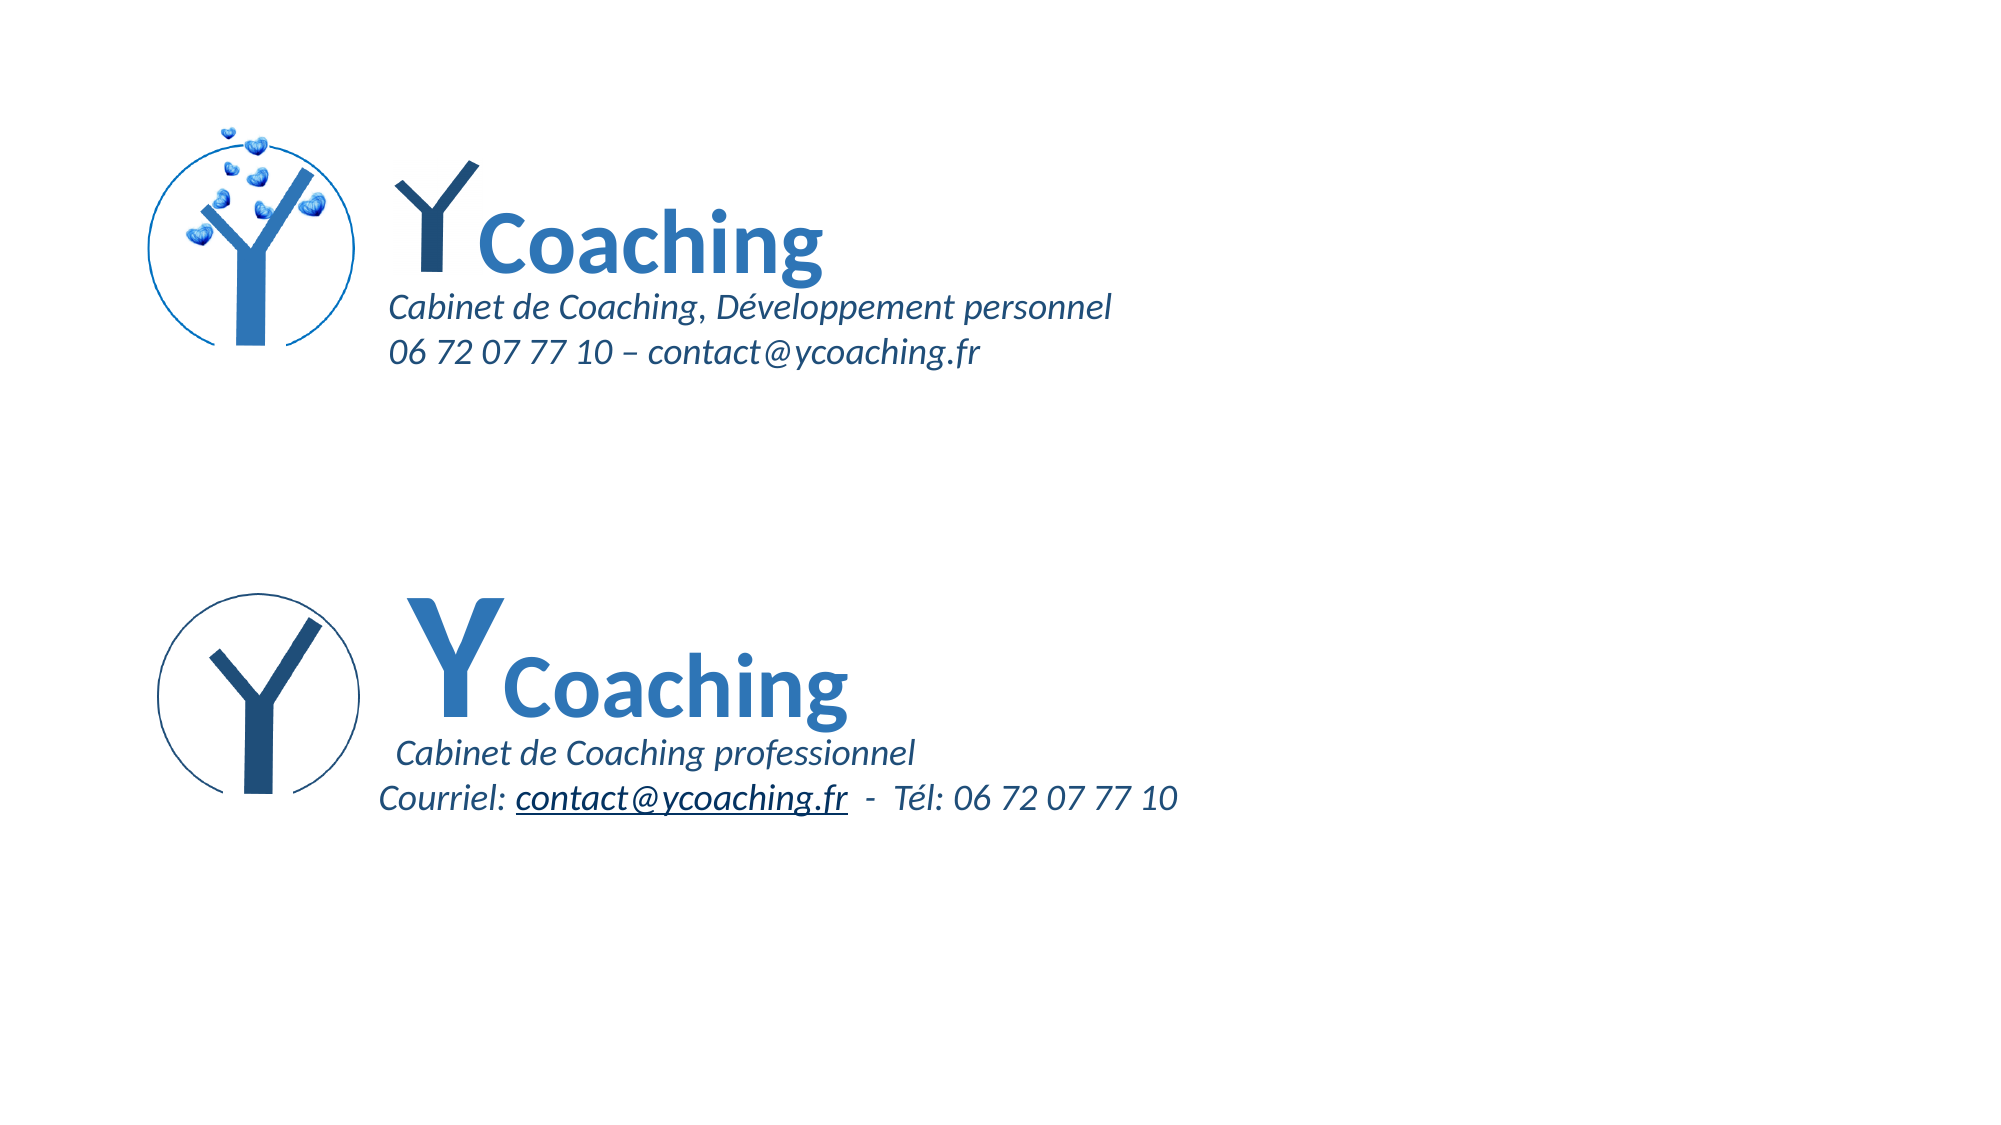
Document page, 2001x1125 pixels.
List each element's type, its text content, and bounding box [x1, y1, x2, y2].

text_box Coaching [463, 174, 877, 344]
text_box Cabinet de Coaching, Développement personnel 06 72 07 77 10 – contact@ycoaching.fr [373, 274, 1227, 425]
text_box Cabinet de Coaching professionnel Courriel: contact@ycoaching.fr - Tél: 06 72 07 77 10 [363, 720, 1395, 871]
picture [137, 119, 363, 351]
text_box YCoaching [393, 526, 891, 720]
picture [150, 589, 369, 797]
picture [393, 158, 483, 275]
